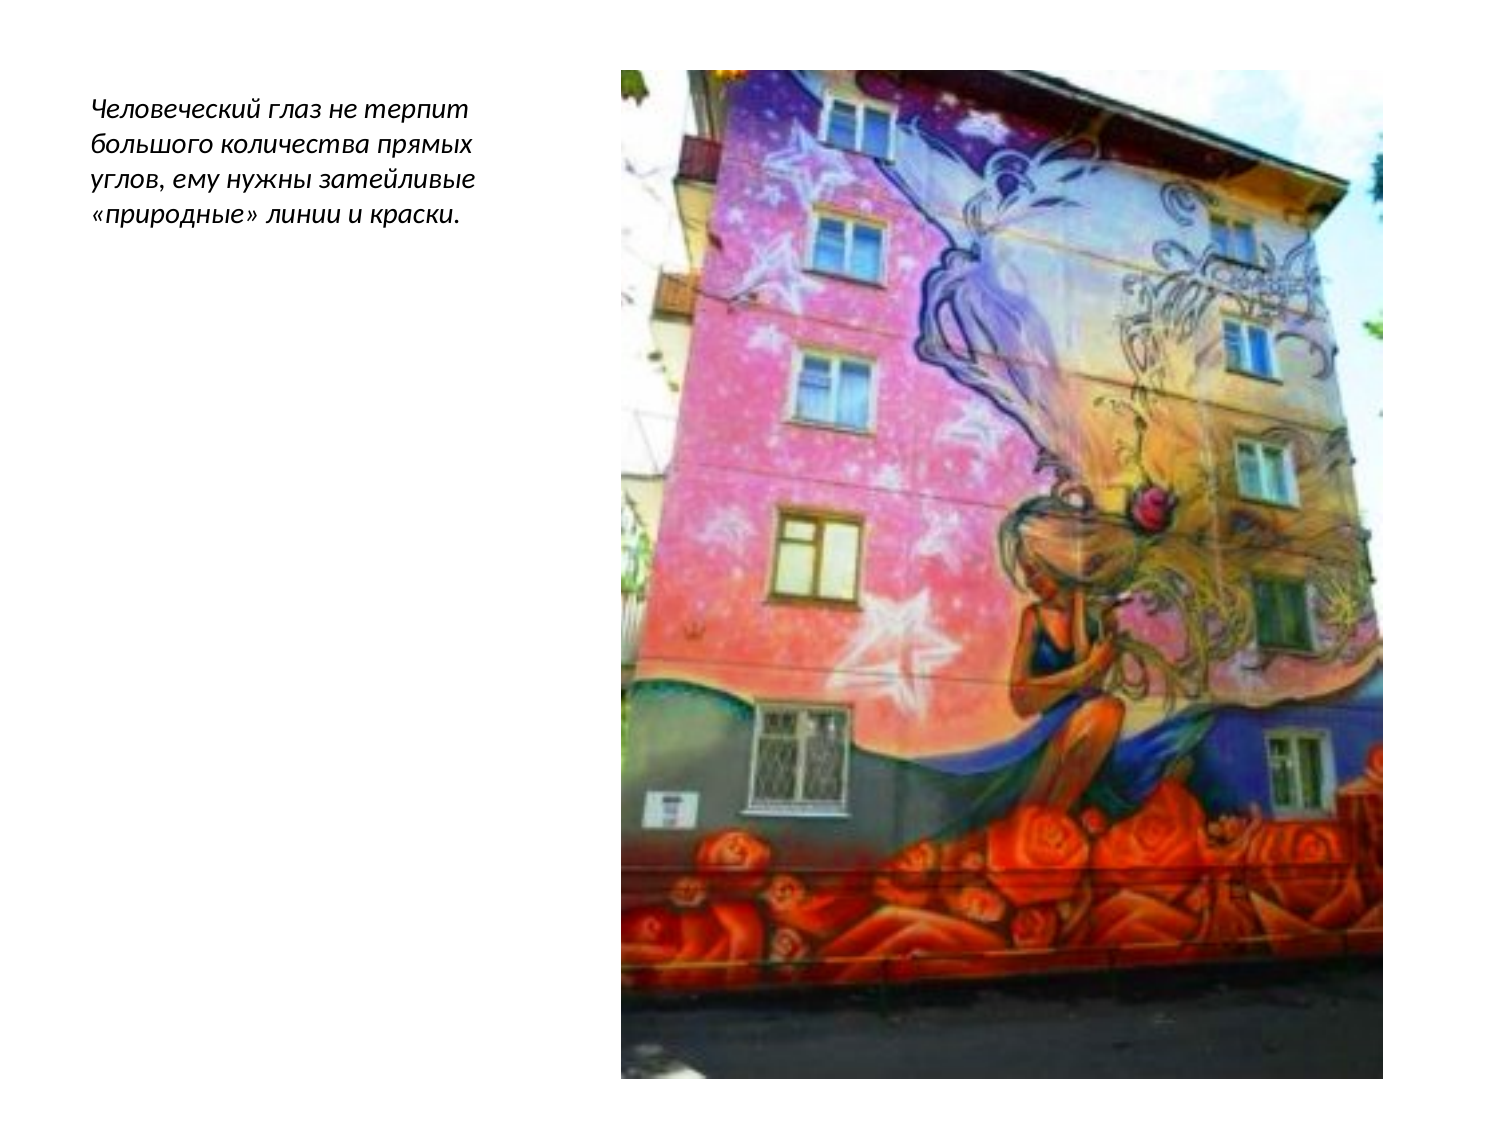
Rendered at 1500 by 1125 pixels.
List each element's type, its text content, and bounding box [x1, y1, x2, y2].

list Человеческий глаз не терпит большого количества прямых углов, ему нужны затейливые «природные» линии и краски. [75, 82, 569, 1005]
picture [620, 70, 1384, 1079]
